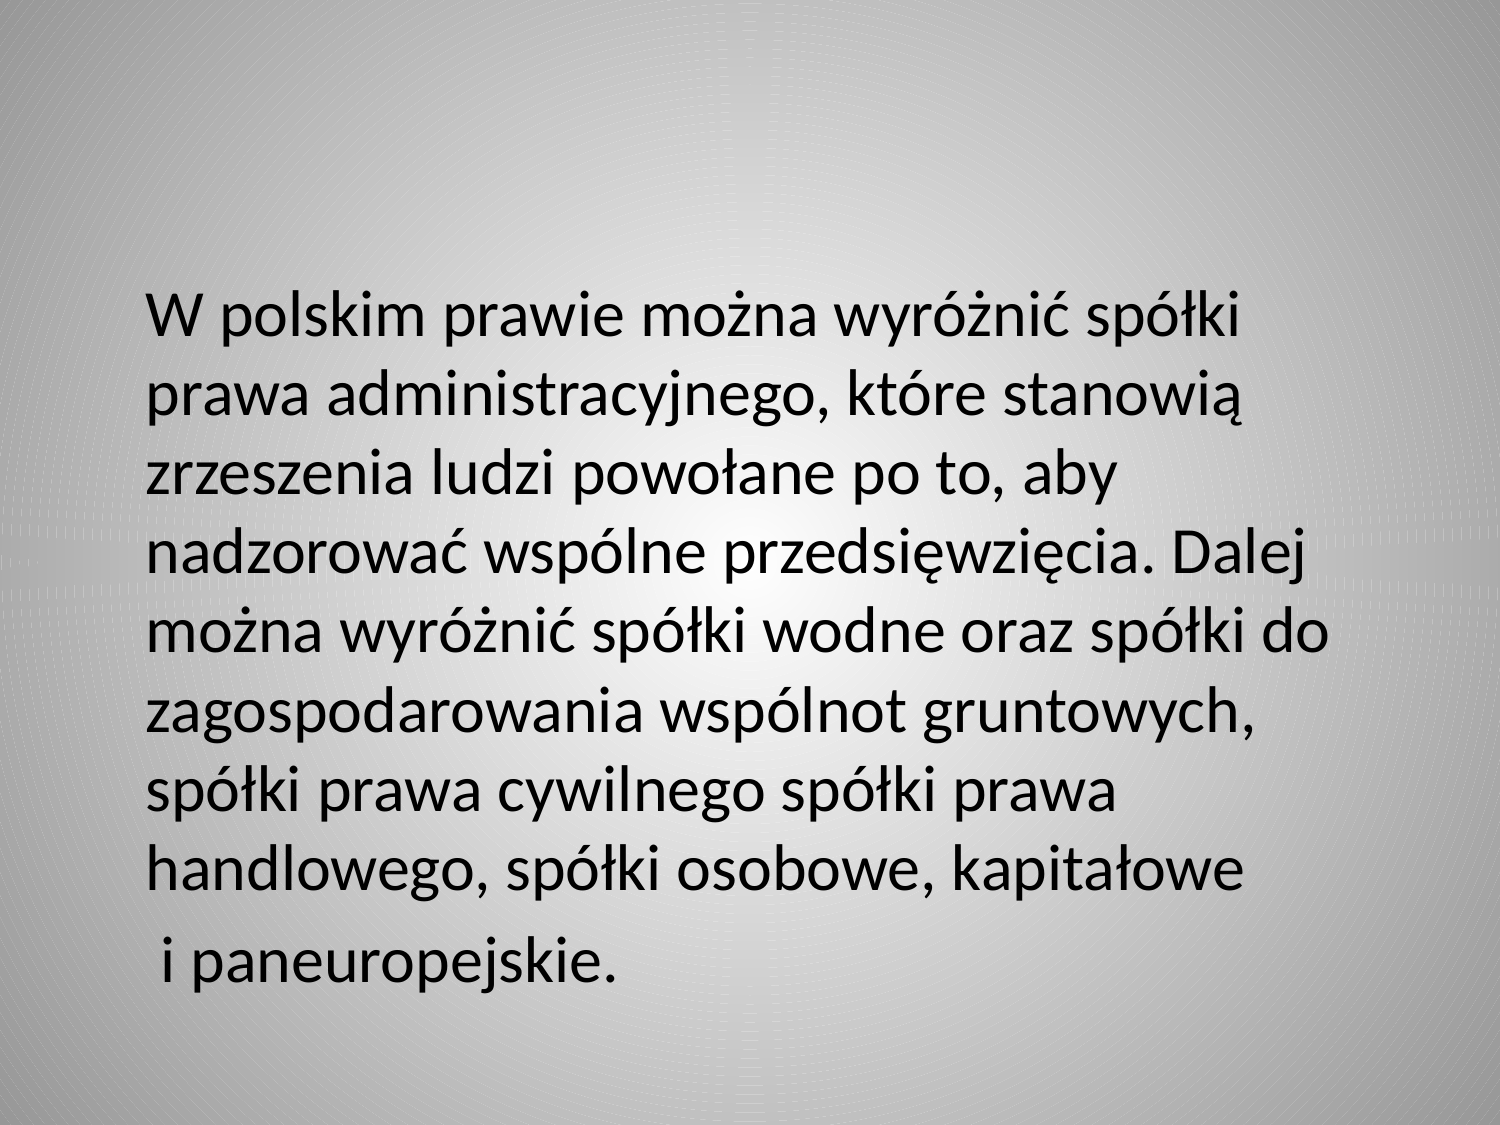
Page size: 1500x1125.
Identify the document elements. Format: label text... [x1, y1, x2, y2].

list W polskim prawie można wyróżnić spółki prawa administracyjnego, które stanowią zrzeszenia ludzi powołane po to, aby nadzorować wspólne przedsięwzięcia. Dalej można wyróżnić spółki wodne oraz spółki do zagospodarowania wspólnot gruntowych, spółki prawa cywilnego spółki prawa handlowego, spółki osobowe, kapitałowe i paneuropejskie. [75, 262, 1425, 1005]
